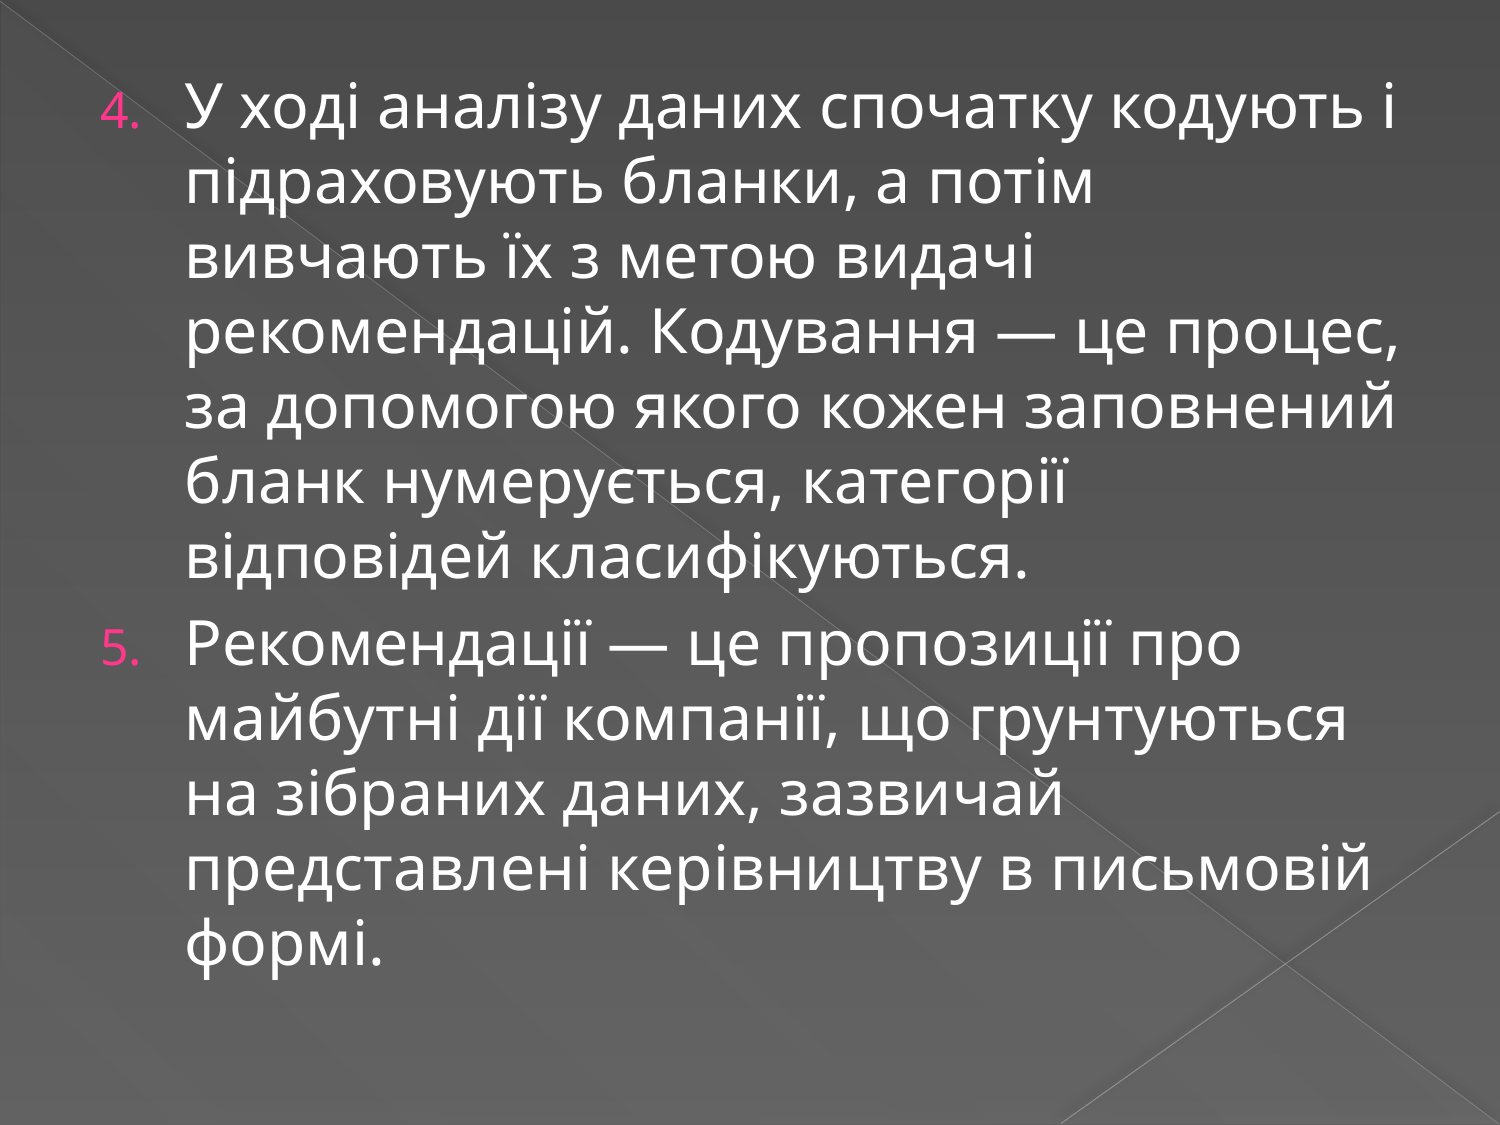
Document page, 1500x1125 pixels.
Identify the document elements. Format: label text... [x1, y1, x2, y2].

list У ході аналізу даних спочатку кодують і підраховують бланки, а потім вивчають їх з метою видачі рекомендацій. Кодування — це процес, за допомогою якого кожен заповнений бланк нумерується, категорії відповідей класифікуються. Рекомендації — це пропозиції про майбутні дії компанії, що грунтуються на зібраних даних, зазвичай представлені керівництву в письмовій формі. [75, 58, 1425, 1059]
